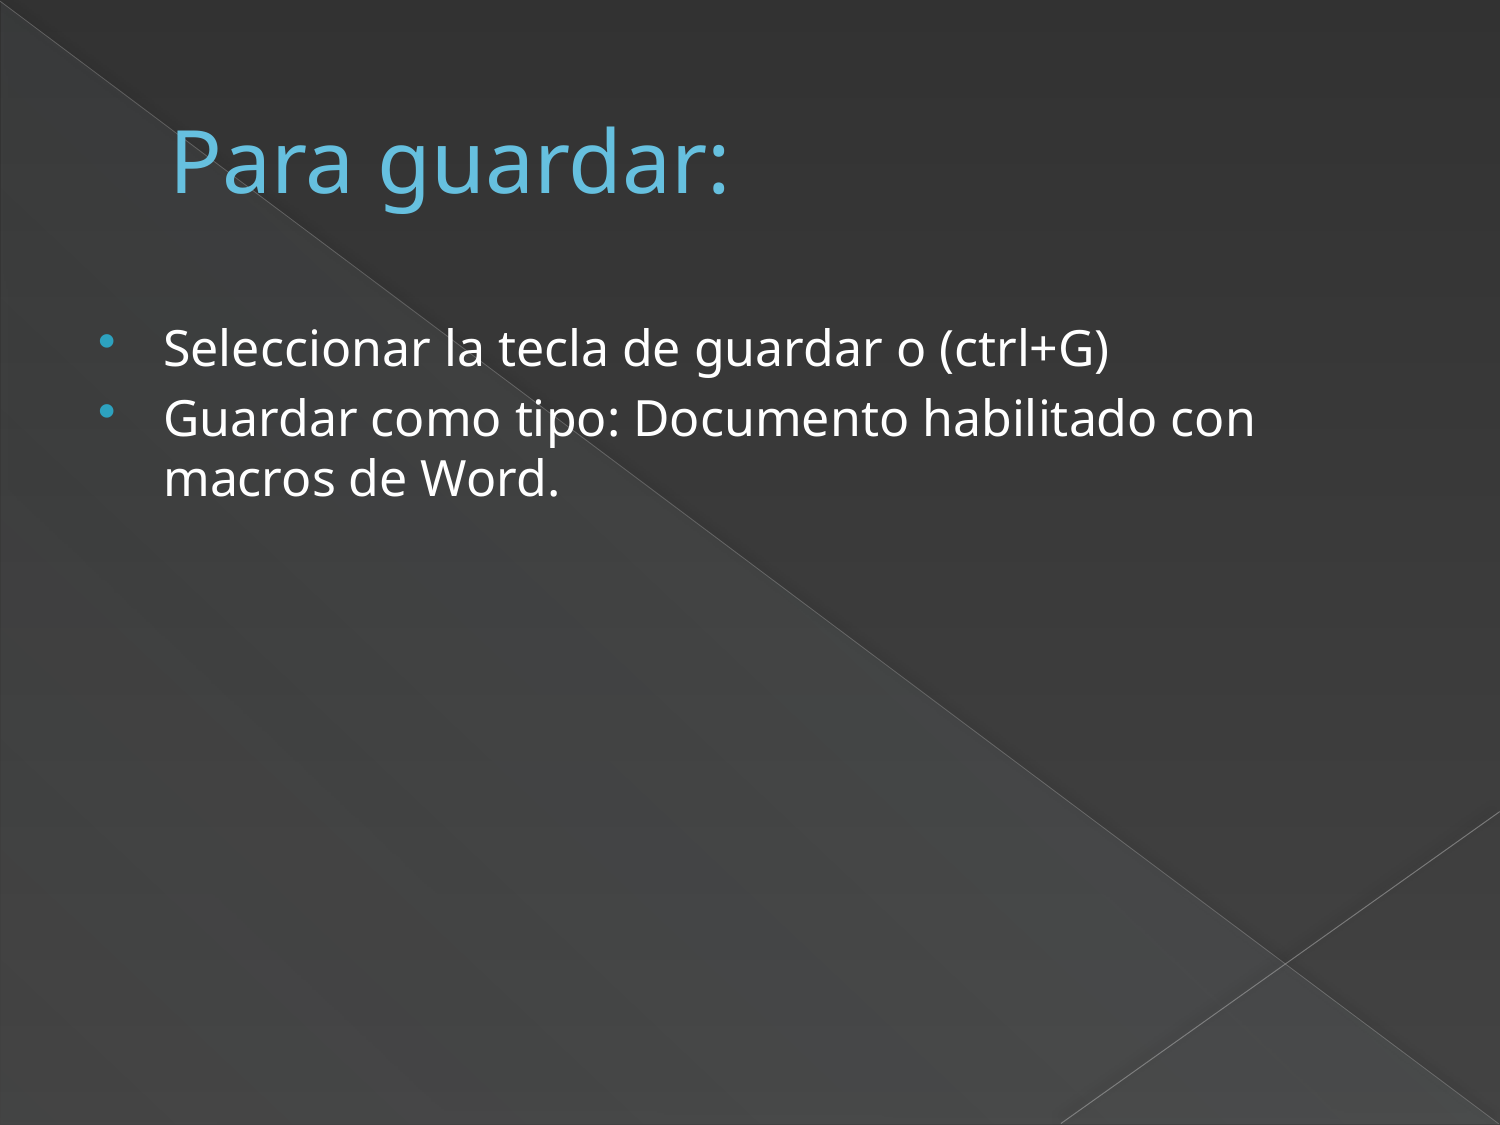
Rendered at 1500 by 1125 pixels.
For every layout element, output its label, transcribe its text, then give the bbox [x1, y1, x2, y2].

list Seleccionar la tecla de guardar o (ctrl+G) Guardar como tipo: Documento habilitado con macros de Word. [75, 308, 1425, 1059]
title Para guardar: [75, 43, 1425, 274]
